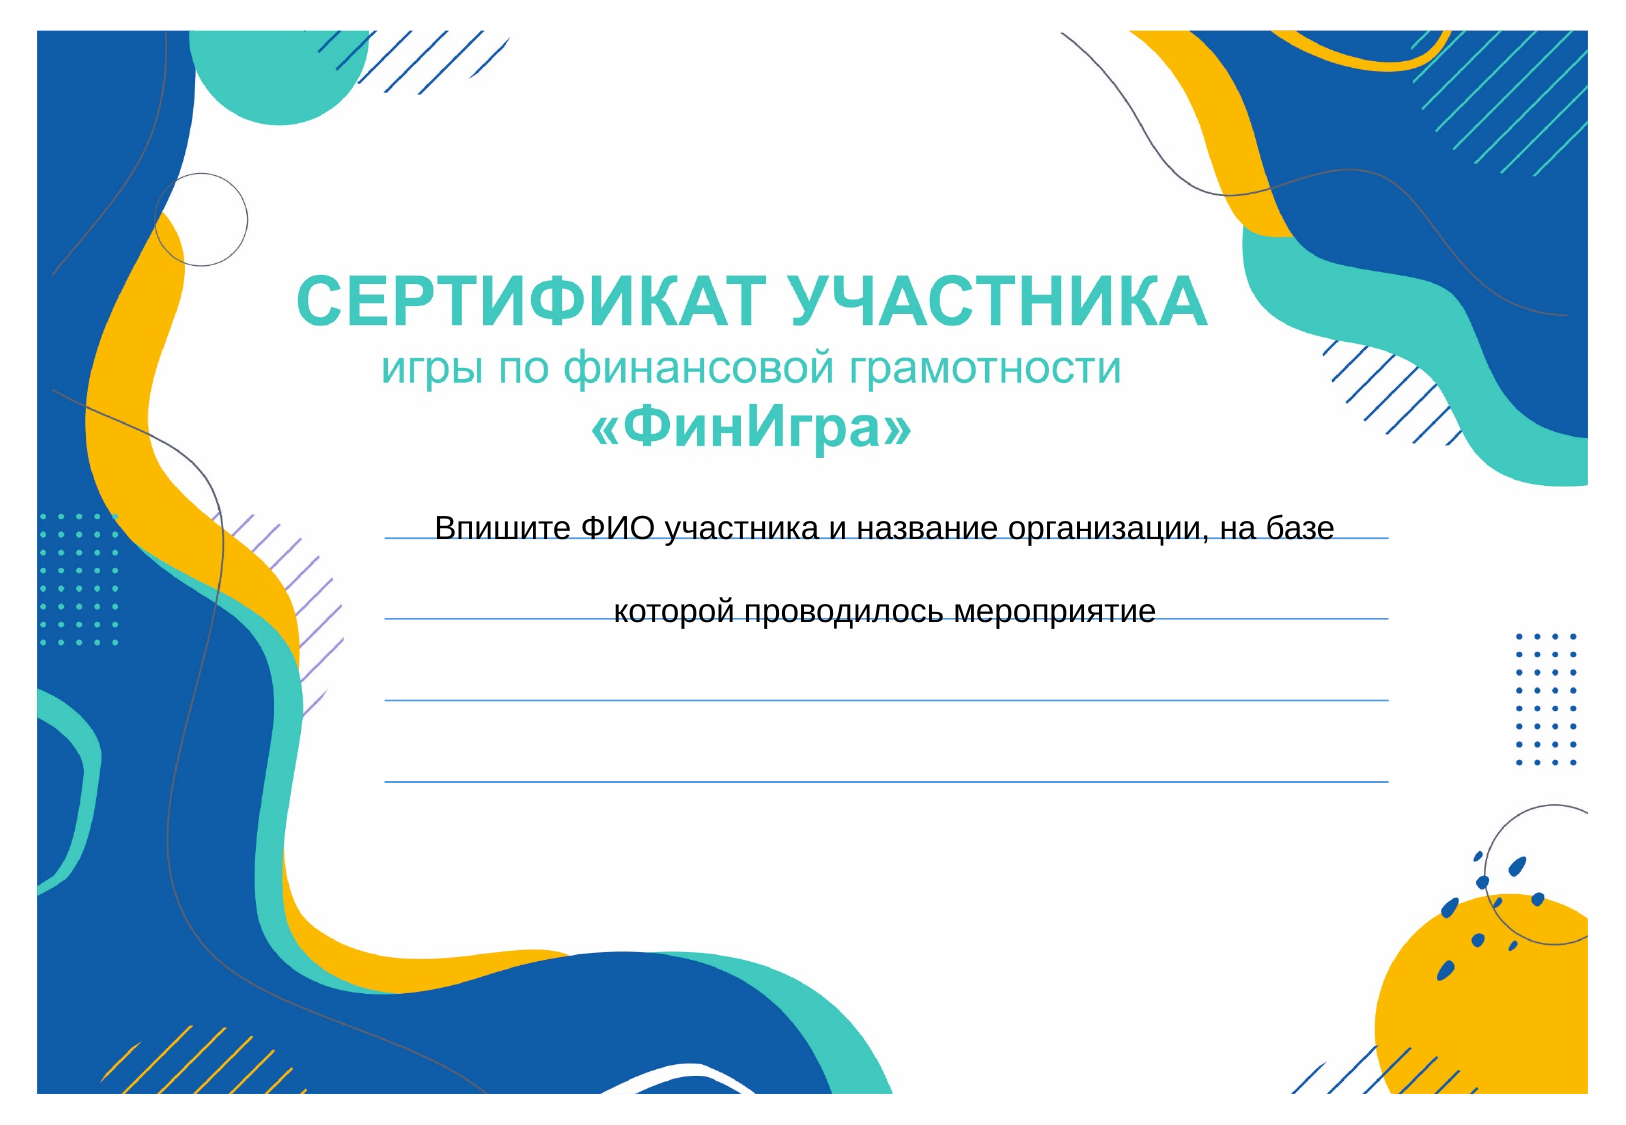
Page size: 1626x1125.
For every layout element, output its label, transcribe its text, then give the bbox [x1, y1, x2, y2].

picture [37, 30, 1588, 1094]
text_box Впишите ФИО участника и название организации, на базе которой проводилось мероприятие [383, 455, 1388, 637]
text_box [259, 590, 1264, 856]
